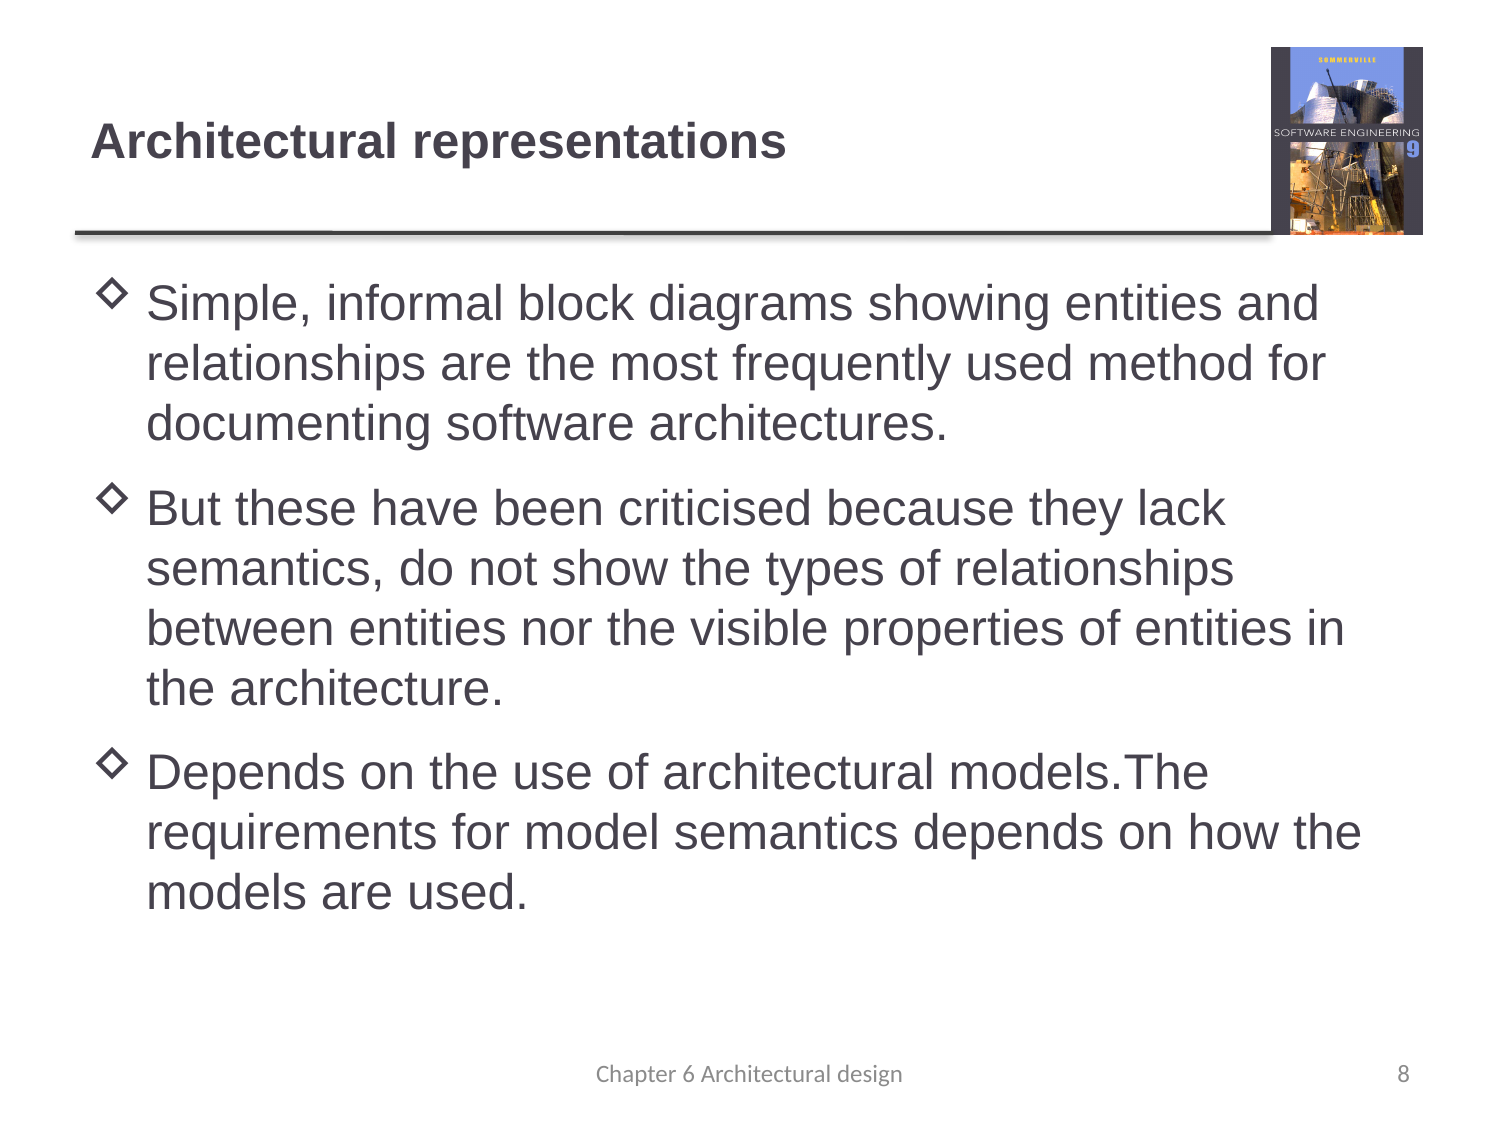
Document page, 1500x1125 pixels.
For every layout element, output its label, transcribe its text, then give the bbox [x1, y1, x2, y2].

picture [1272, 47, 1423, 235]
footer Chapter 6 Architectural design [512, 1042, 988, 1103]
title Architectural representations [74, 44, 1272, 233]
slide_number 8 [1074, 1042, 1425, 1103]
list Simple, informal block diagrams showing entities and relationships are the most frequently used method for documenting software architectures. But these have been criticised because they lack semantics, do not show the types of relationships between entities nor the visible properties of entities in the architecture. Depends on the use of architectural models.The requirements for model semantics depends on how the models are used. [75, 262, 1425, 1005]
